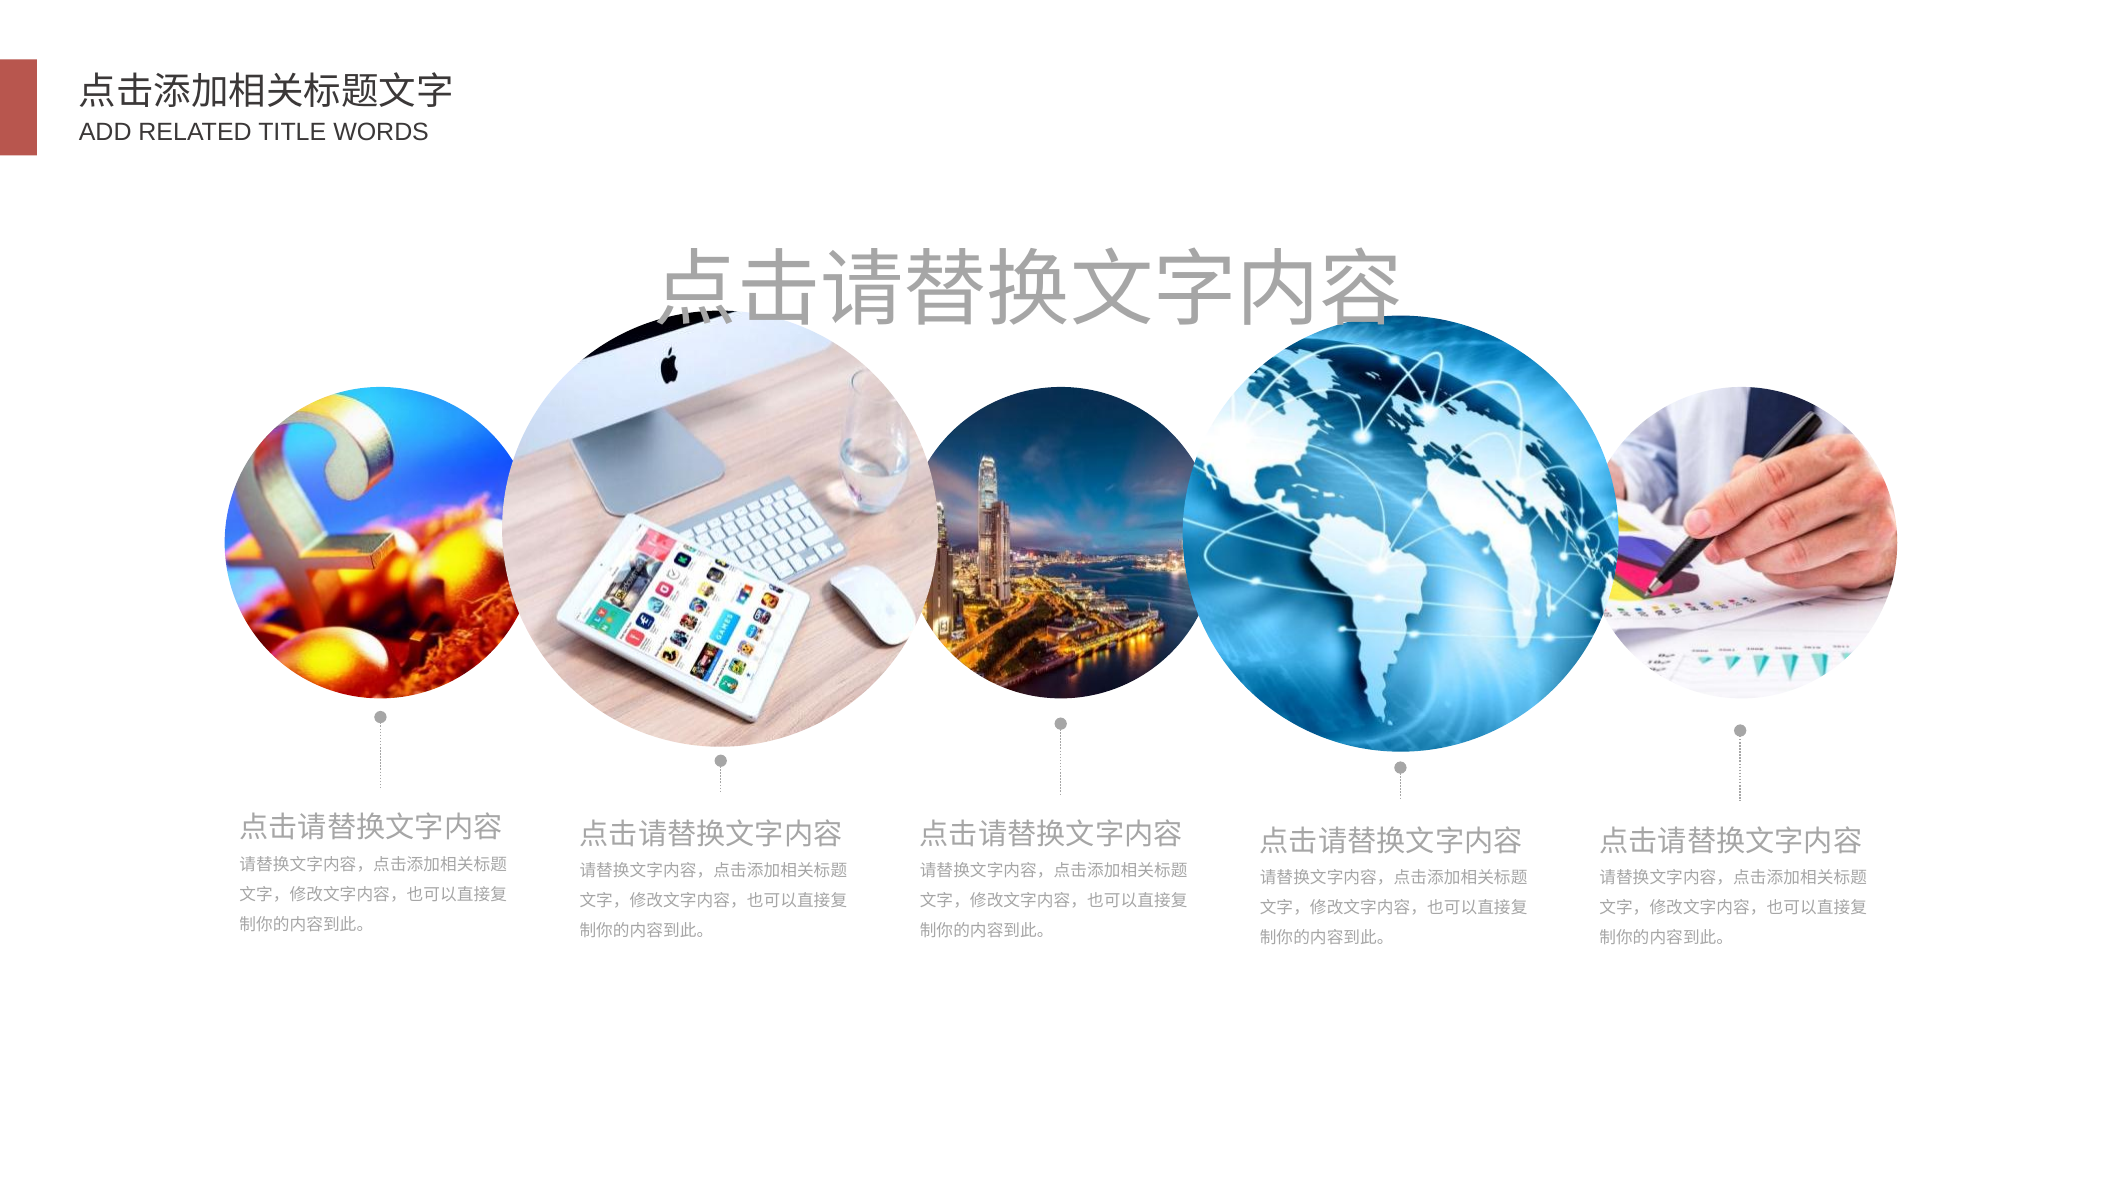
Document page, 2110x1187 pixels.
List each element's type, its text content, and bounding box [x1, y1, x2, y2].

text_box 点击请替换文字内容 请替换文字内容，点击添加相关标题文字，修改文字内容，也可以直接复制你的内容到此。 [1244, 794, 1557, 957]
text_box 点击请替换文字内容 请替换文字内容，点击添加相关标题文字，修改文字内容，也可以直接复制你的内容到此。 [564, 787, 877, 950]
text_box 点击请替换文字内容 请替换文字内容，点击添加相关标题文字，修改文字内容，也可以直接复制你的内容到此。 [904, 787, 1217, 950]
text_box 点击添加相关标题文字 [62, 59, 470, 121]
text_box [1604, 385, 1899, 700]
text_box ADD RELATED TITLE WORDS [62, 107, 446, 154]
text_box 点击请替换文字内容 [639, 178, 1471, 343]
text_box [1181, 326, 1620, 753]
text_box 点击请替换文字内容 请替换文字内容，点击添加相关标题文字，修改文字内容，也可以直接复制你的内容到此。 [224, 781, 537, 944]
text_box [223, 385, 519, 700]
text_box [922, 385, 1198, 700]
text_box 点击请替换文字内容 请替换文字内容，点击添加相关标题文字，修改文字内容，也可以直接复制你的内容到此。 [1584, 794, 1897, 957]
text_box [501, 325, 940, 748]
